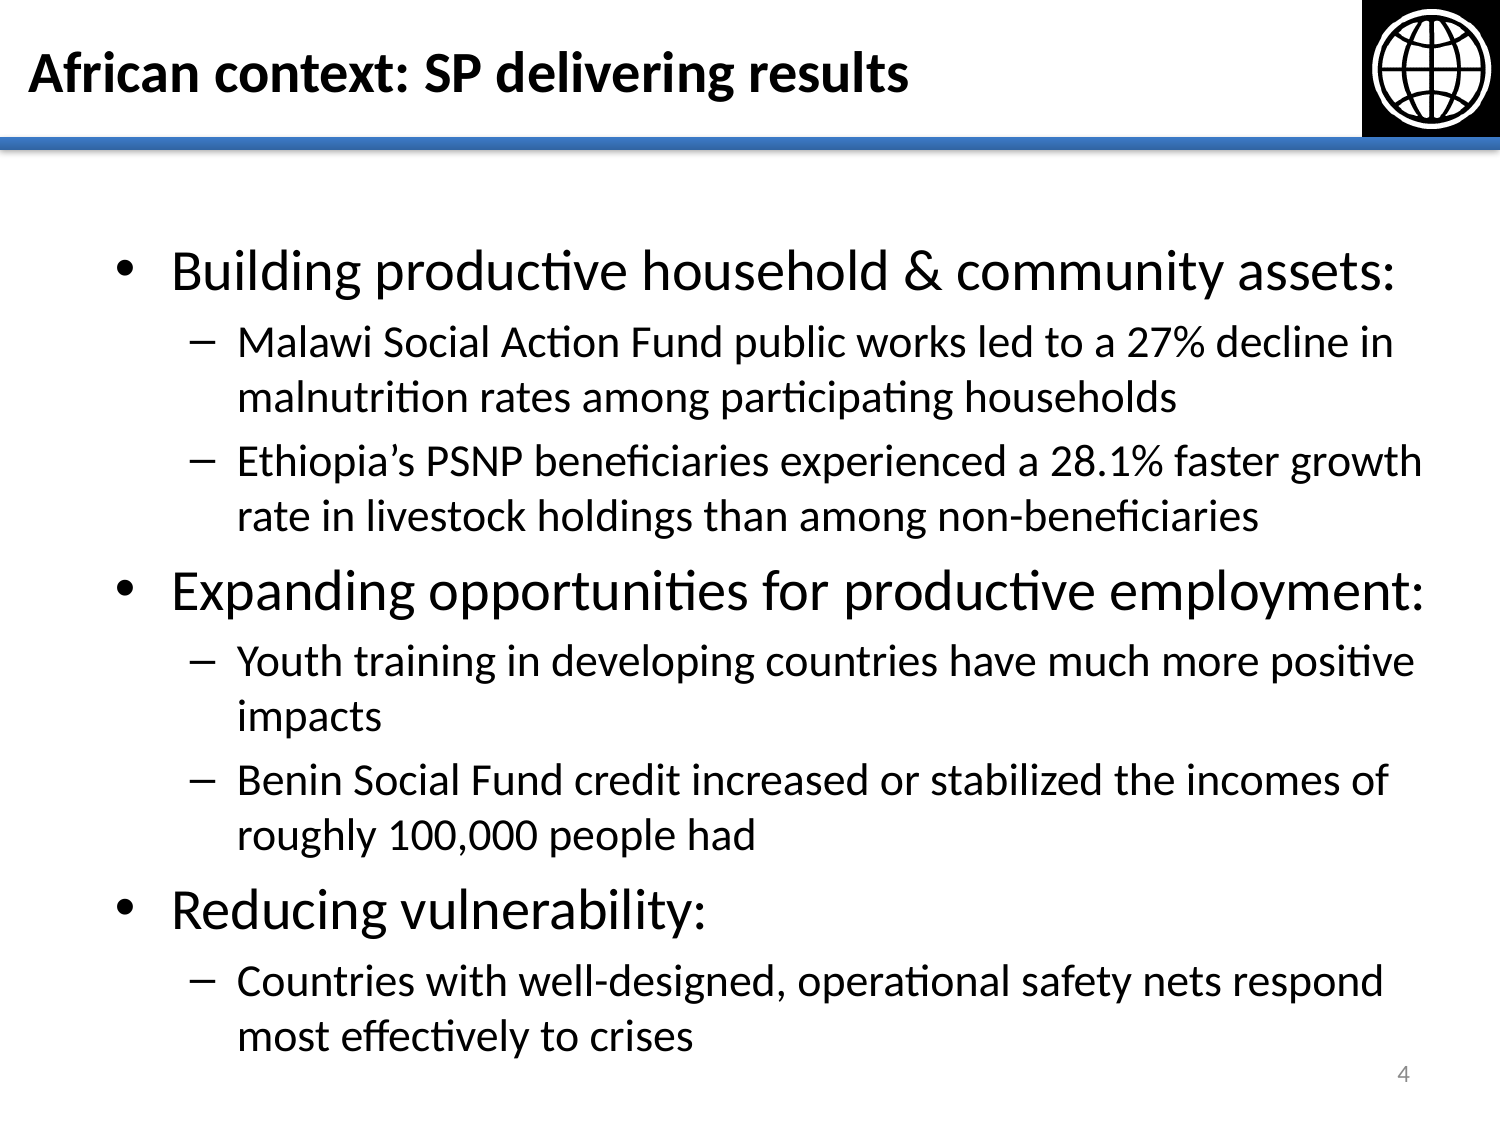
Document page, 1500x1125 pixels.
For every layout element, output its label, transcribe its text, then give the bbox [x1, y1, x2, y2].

title African context: SP delivering results [0, 0, 1360, 136]
list Building productive household & community assets: Malawi Social Action Fund public works led to a 27% decline in malnutrition rates among participating households Ethiopia’s PSNP beneficiaries experienced a 28.1% faster growth rate in livestock holdings than among non-beneficiaries Expanding opportunities for productive employment: Youth training in developing countries have much more positive impacts Benin Social Fund credit increased or stabilized the incomes of roughly 100,000 people had Reducing vulnerability: Countries with well-designed, operational safety nets respond most effectively to crises [99, 224, 1463, 1088]
text_box [0, 137, 1500, 150]
picture [1362, 0, 1500, 138]
slide_number 4 [1074, 1042, 1425, 1103]
